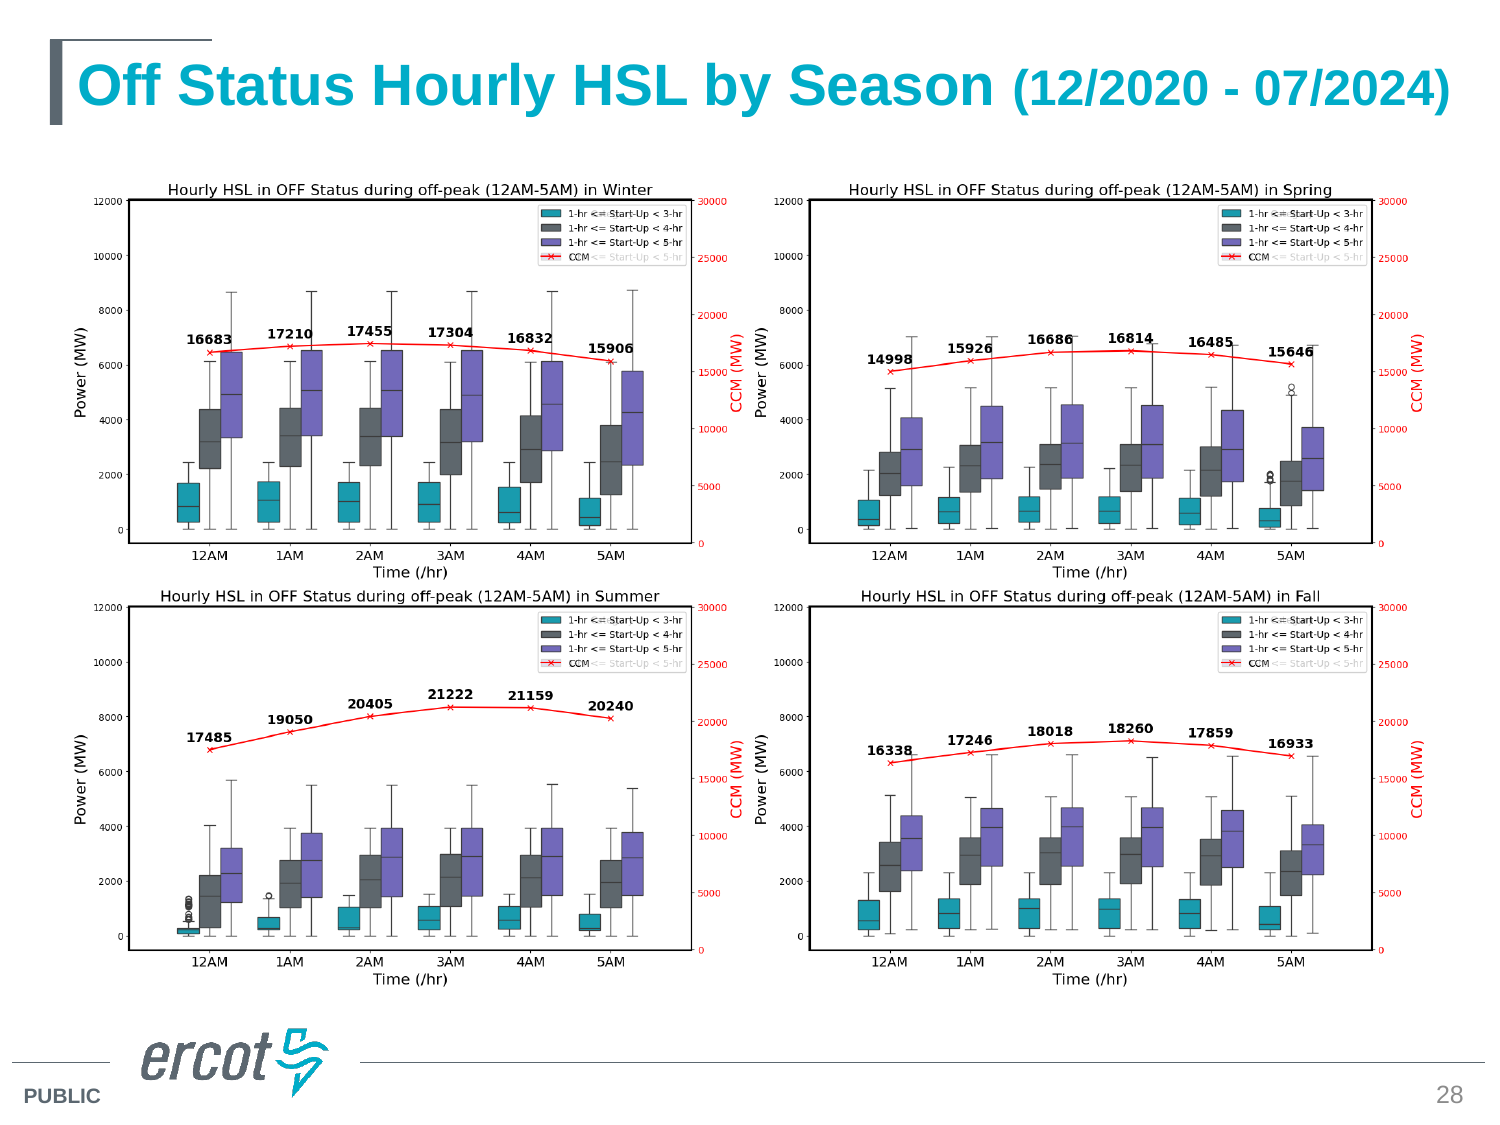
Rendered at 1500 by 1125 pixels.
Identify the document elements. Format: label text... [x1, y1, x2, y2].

title Off Status Hourly HSL by Season (12/2020 - 07/2024) [62, 39, 1500, 129]
slide_number 28 [1412, 1076, 1488, 1112]
picture [67, 177, 1433, 994]
picture [137, 1024, 332, 1100]
